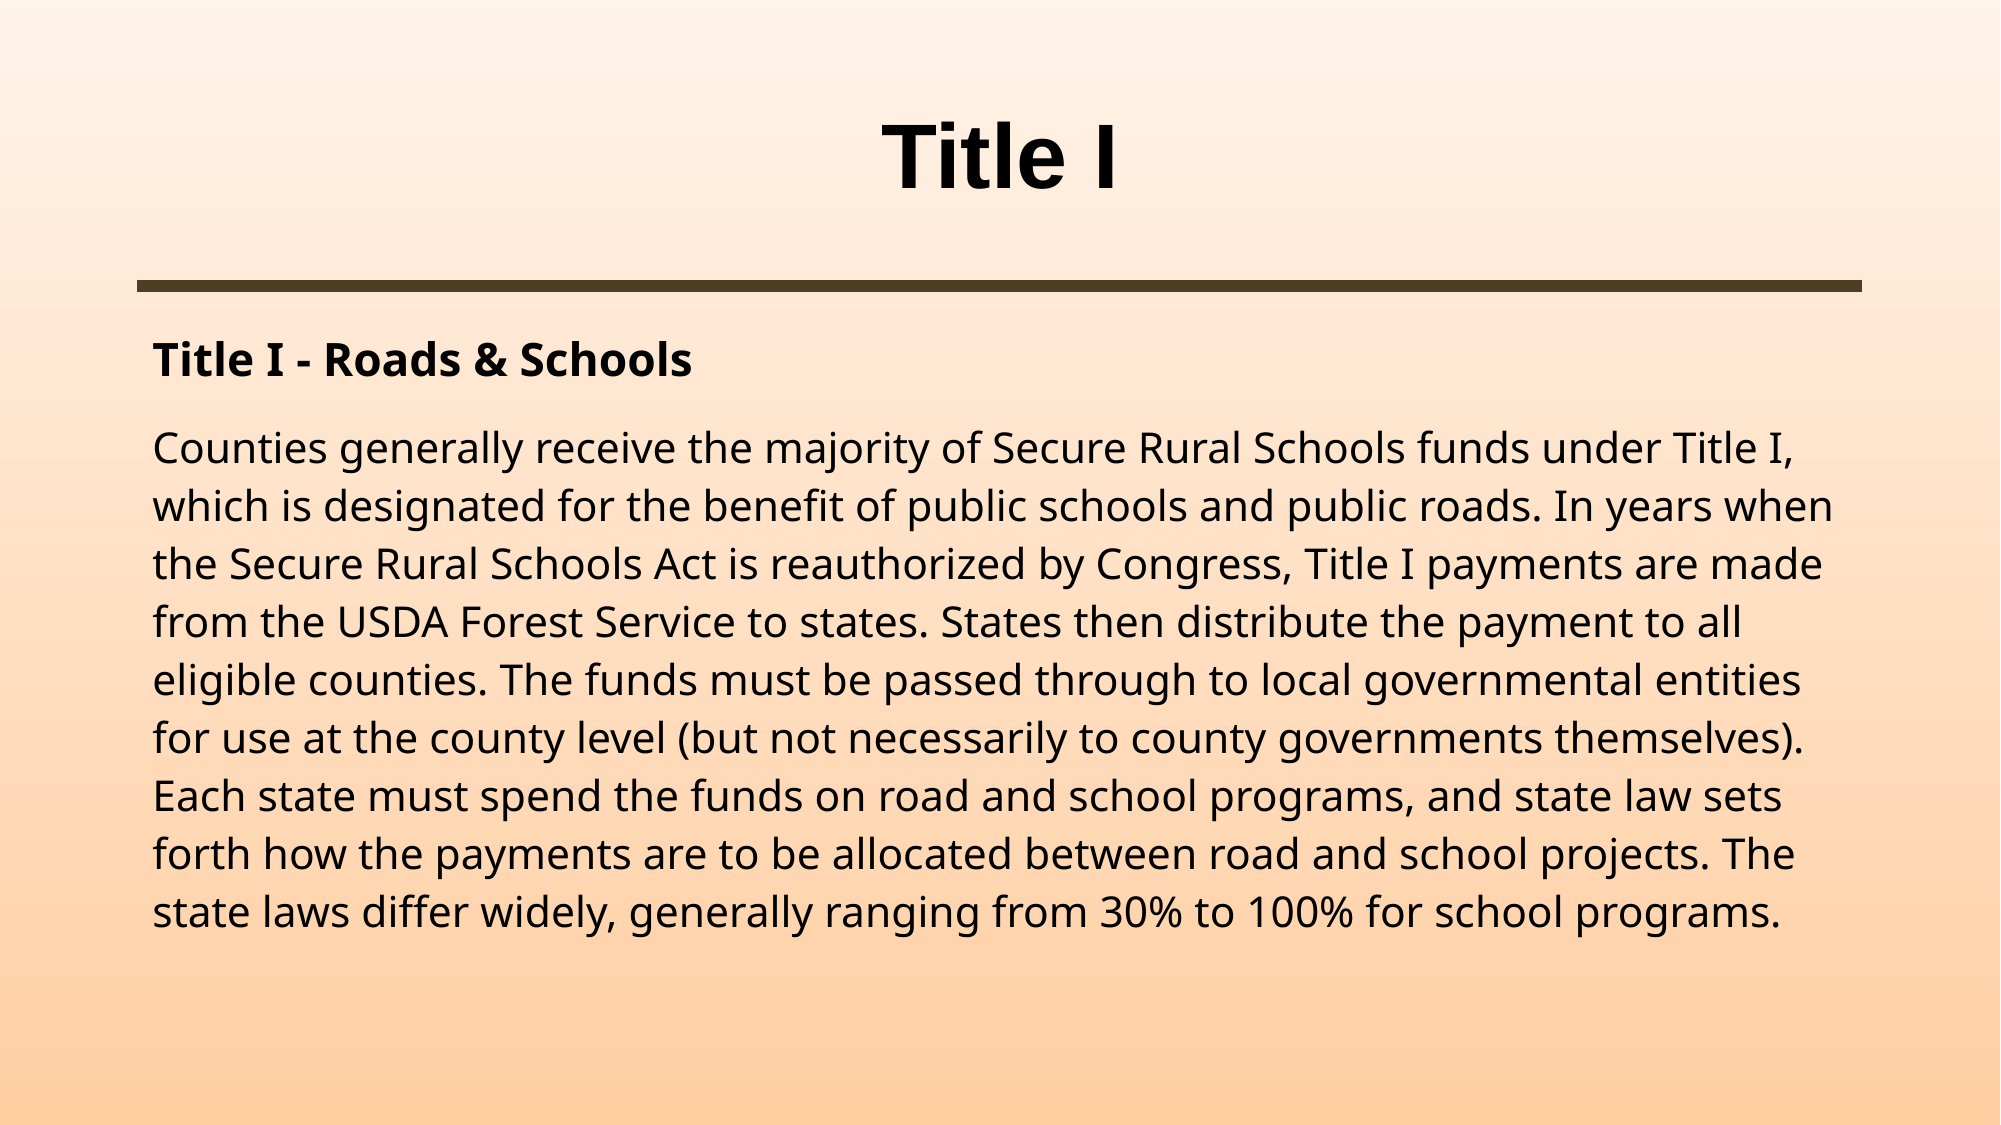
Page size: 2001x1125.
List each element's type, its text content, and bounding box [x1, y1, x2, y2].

list Title I - Roads & Schools Counties generally receive the majority of Secure Rural Schools funds under Title I, which is designated for the benefit of public schools and public roads. In years when the Secure Rural Schools Act is reauthorized by Congress, Title I payments are made from the USDA Forest Service to states. States then distribute the payment to all eligible counties. The funds must be passed through to local governmental entities for use at the county level (but not necessarily to county governments themselves). Each state must spend the funds on road and school programs, and state law sets forth how the payments are to be allocated between road and school projects. The state laws differ widely, generally ranging from 30% to 100% for school programs. [137, 315, 1863, 1010]
title Title I [137, 102, 1863, 262]
